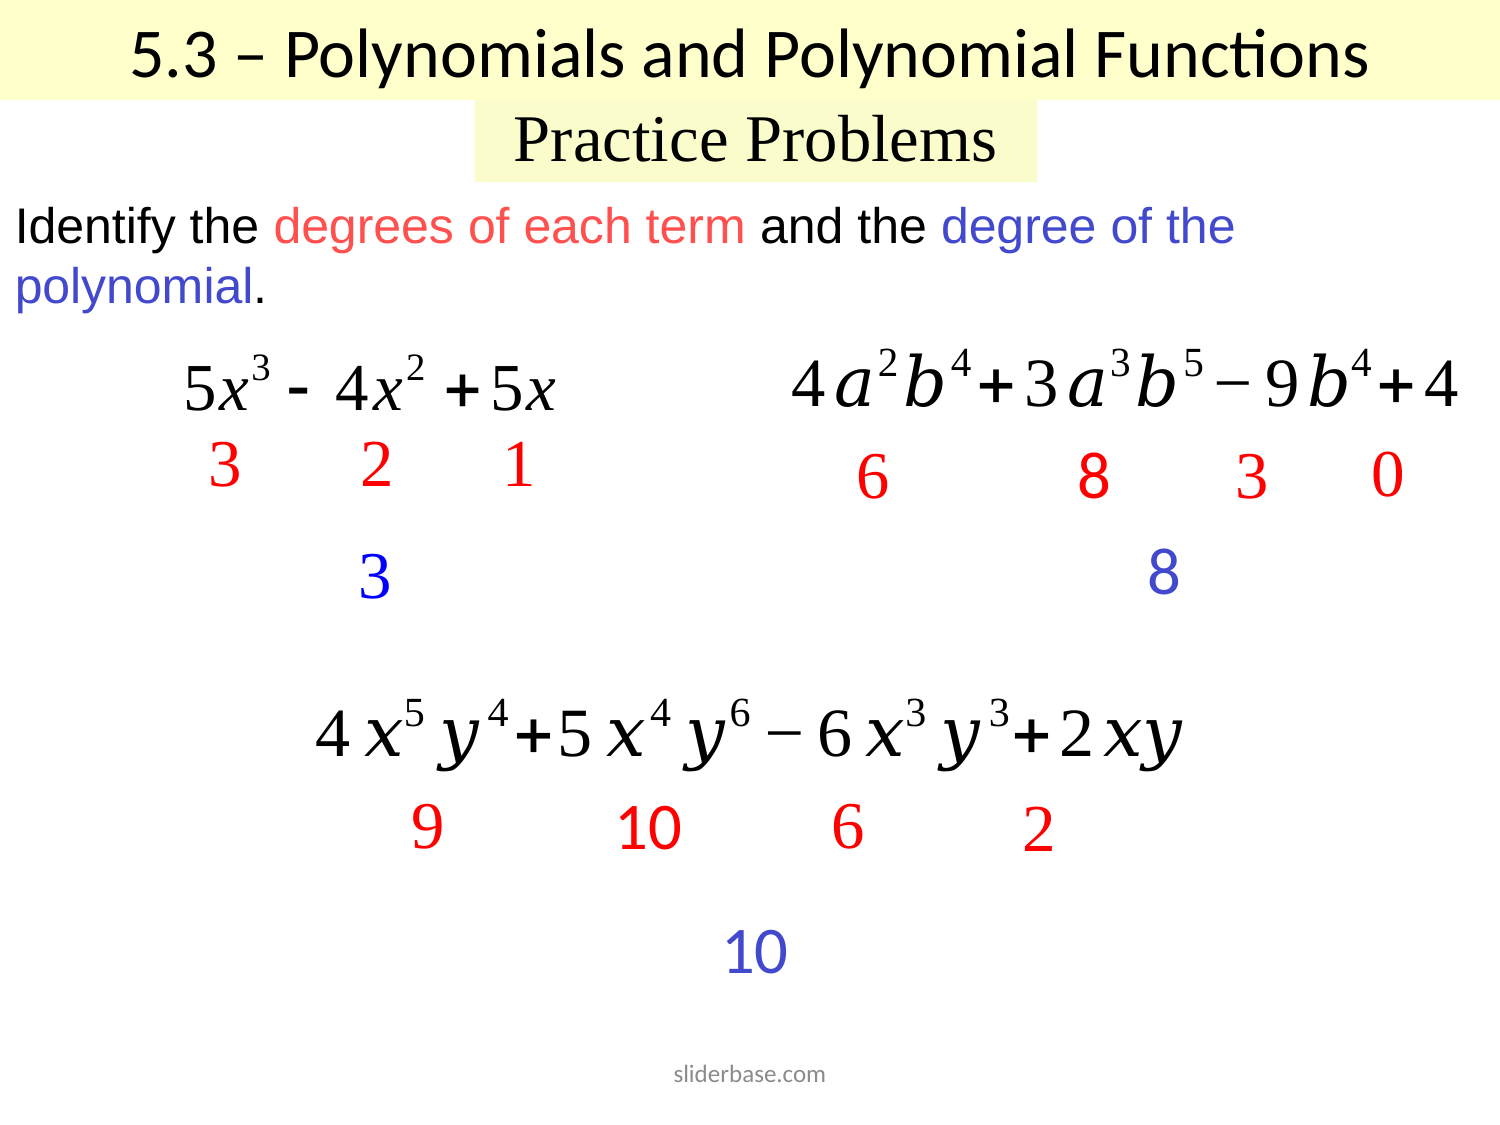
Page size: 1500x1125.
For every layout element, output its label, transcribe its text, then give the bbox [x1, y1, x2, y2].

text_box Identify the degrees of each term and the degree of the polynomial. [0, 186, 1500, 321]
text_box 5.3 – Polynomials and Polynomial Functions [0, 0, 1500, 100]
text_box Practice Problems [474, 100, 1038, 183]
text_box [402, 787, 454, 866]
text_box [199, 424, 251, 504]
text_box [499, 424, 540, 498]
footer sliderbase.com [512, 1042, 988, 1103]
text_box 10 [706, 899, 813, 995]
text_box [1362, 434, 1419, 514]
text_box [349, 424, 406, 498]
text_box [847, 437, 904, 516]
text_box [174, 337, 588, 439]
text_box 8 [1133, 520, 1221, 616]
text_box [1012, 789, 1069, 863]
text_box 10 [600, 775, 713, 871]
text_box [822, 787, 879, 866]
text_box 8 [1062, 424, 1150, 519]
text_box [349, 537, 401, 616]
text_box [1227, 437, 1279, 516]
